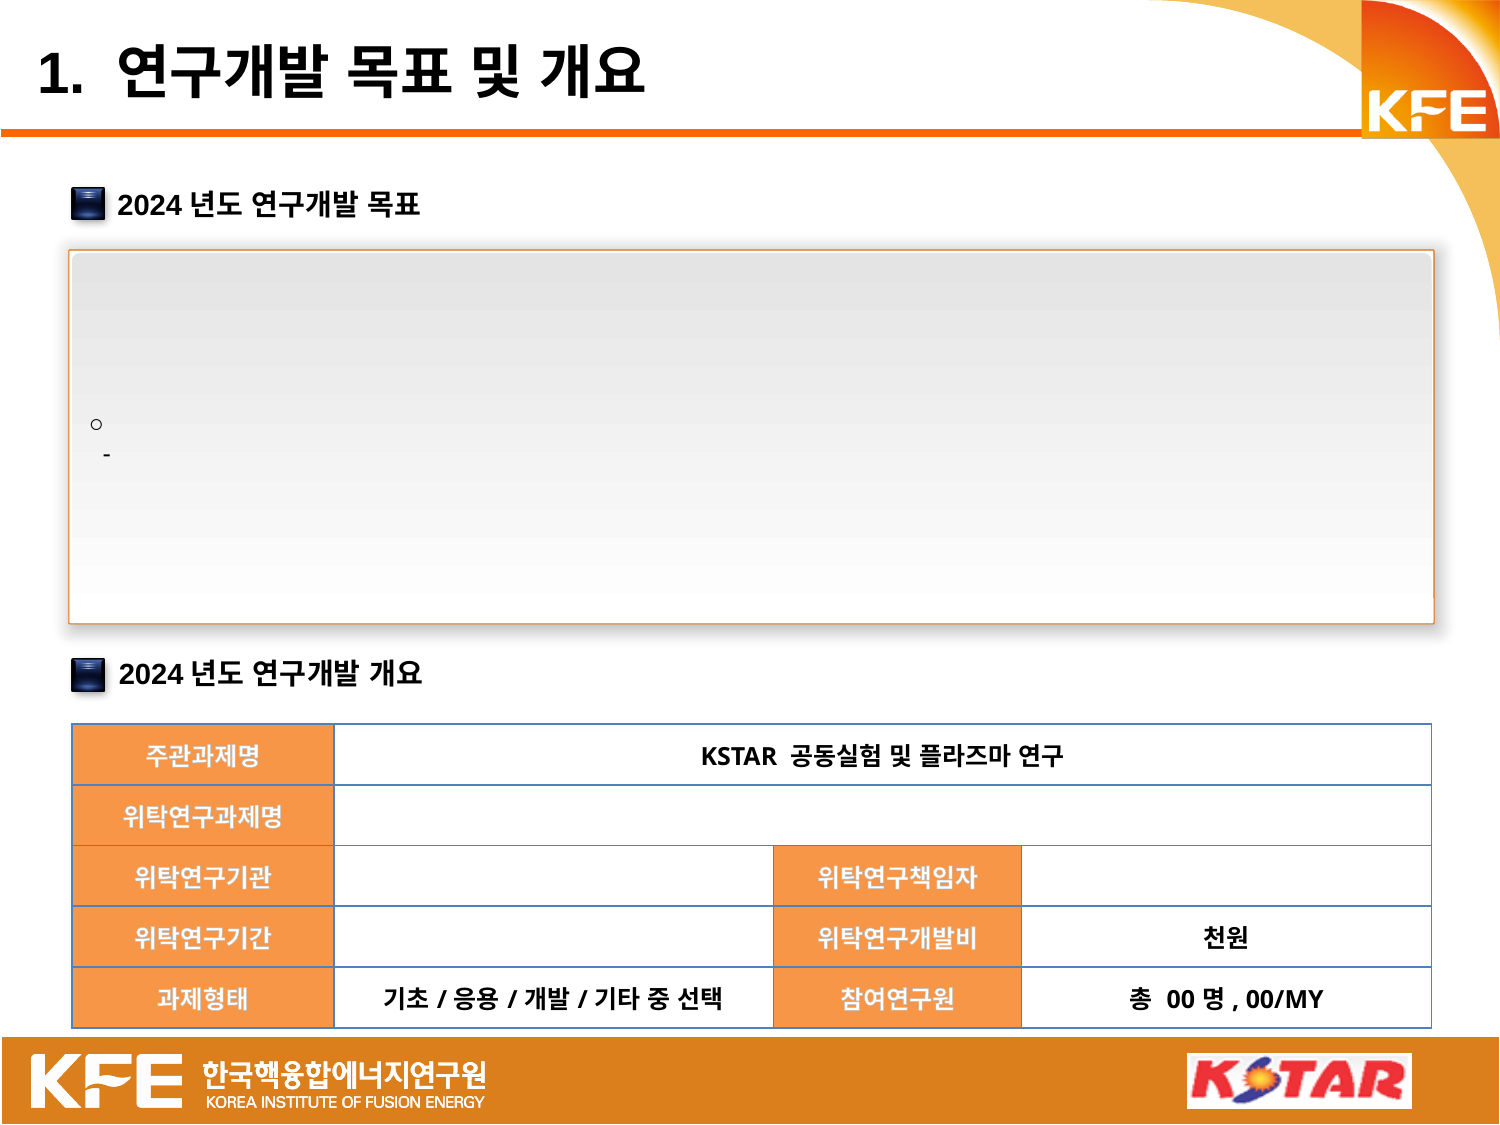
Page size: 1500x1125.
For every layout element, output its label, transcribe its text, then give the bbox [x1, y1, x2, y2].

picture [71, 186, 105, 220]
table_cell [335, 846, 773, 905]
table_cell [335, 786, 1431, 845]
picture [1359, 75, 1500, 140]
table_cell 참여연구원 [774, 968, 1021, 1027]
table_cell 위탁연구개발비 [774, 907, 1021, 966]
table_cell 위탁연구기간 [73, 907, 333, 966]
text_box 2024년도 연구개발 목표 [102, 179, 504, 239]
table_cell 위탁연구책임자 [774, 846, 1021, 905]
table_header KSTAR 공동실험 및 플라즈마 연구 [335, 725, 1431, 784]
text_box 2024년도 연구개발 개요 [104, 647, 505, 702]
text_box [68, 249, 1435, 624]
table_cell 기초/응용/개발/기타 중 선택 [335, 968, 773, 1027]
table_cell 위탁연구과제명 [73, 786, 333, 845]
text_box [79, 172, 1445, 239]
table_cell [1022, 846, 1431, 905]
table_cell 과제형태 [73, 968, 333, 1027]
picture [1186, 1053, 1412, 1109]
table_cell [335, 907, 773, 966]
table_header 주관과제명 [73, 725, 333, 784]
table_cell 위탁연구기관 [73, 846, 333, 905]
picture [71, 658, 105, 692]
text_box ○ - [71, 252, 1432, 623]
table_cell 총 00명, 00/MY [1022, 968, 1431, 1027]
table_cell 천원 [1022, 907, 1431, 966]
text_box [0, 0, 1500, 75]
